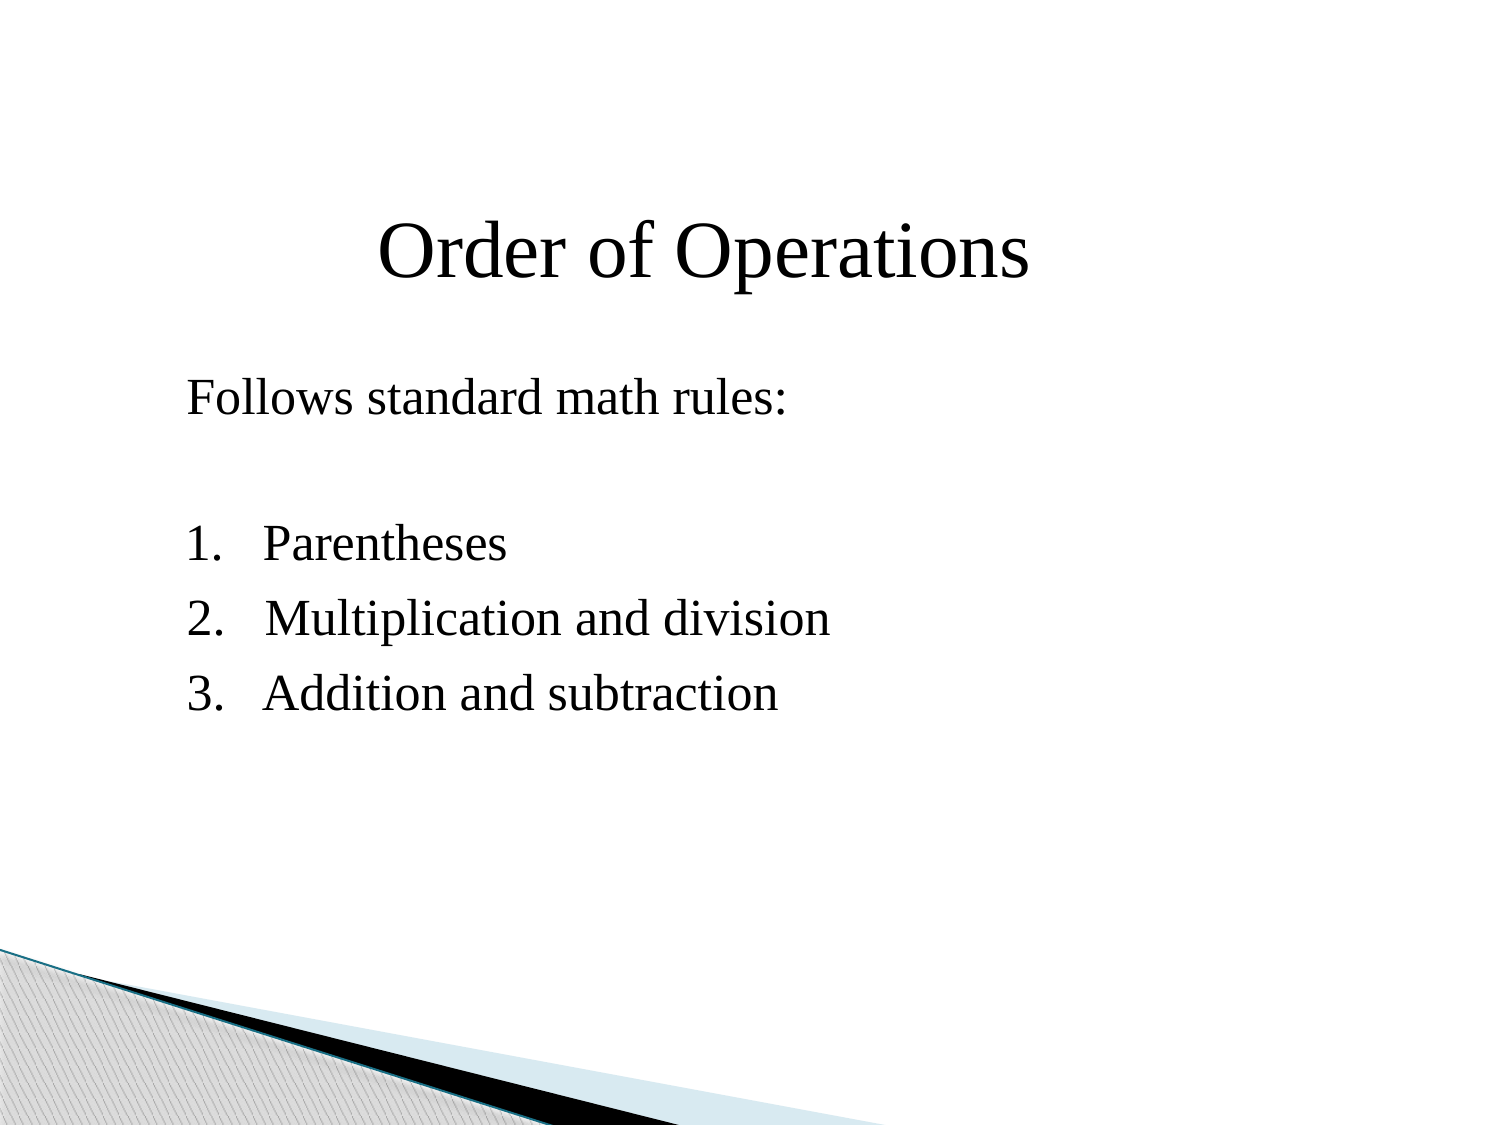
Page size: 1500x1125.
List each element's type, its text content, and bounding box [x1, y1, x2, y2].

text_box Follows standard math rules: [186, 375, 802, 433]
text_box Order of Operations [377, 213, 1052, 301]
text_box 2. Multiplication and division 3. Addition and subtraction [186, 595, 845, 728]
text_box 1. Parentheses [184, 520, 521, 578]
